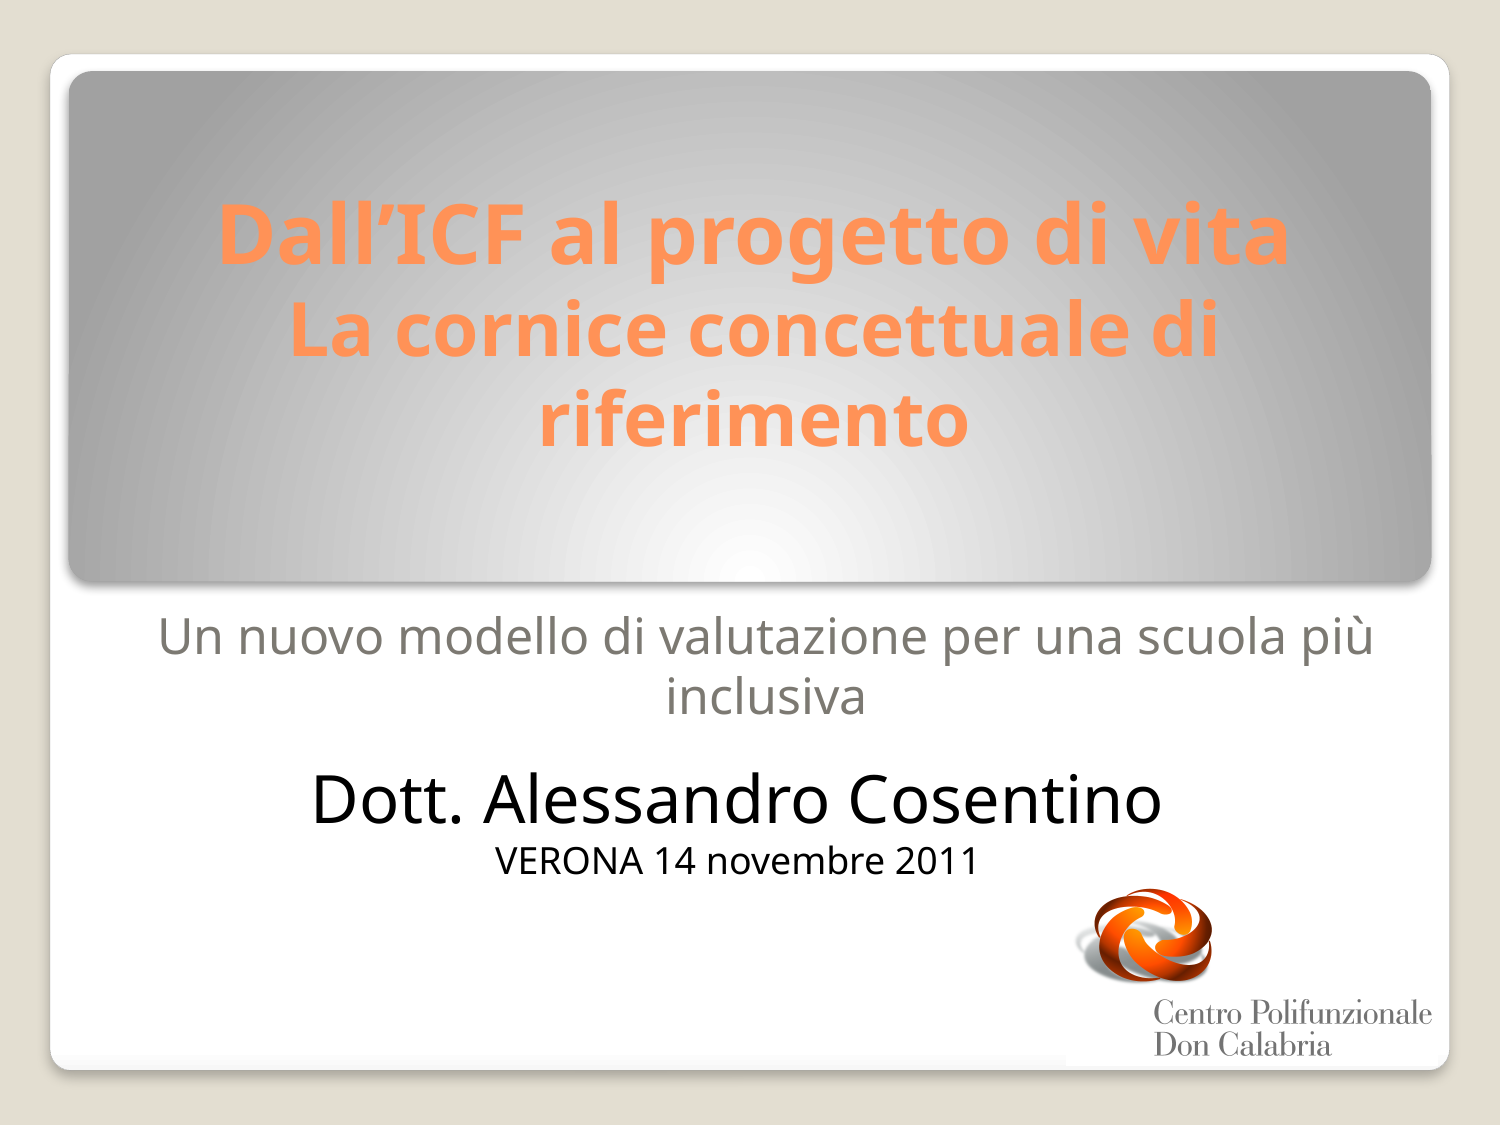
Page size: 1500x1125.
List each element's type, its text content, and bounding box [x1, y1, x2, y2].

title Dall’ICF al progetto di vita La cornice concettuale di riferimento [117, 164, 1393, 469]
picture [1066, 878, 1438, 1066]
subtitle Un nuovo modello di valutazione per una scuola più inclusiva [118, 604, 1394, 755]
text_box Dott. Alessandro Cosentino VERONA 14 novembre 2011 [152, 749, 1325, 890]
